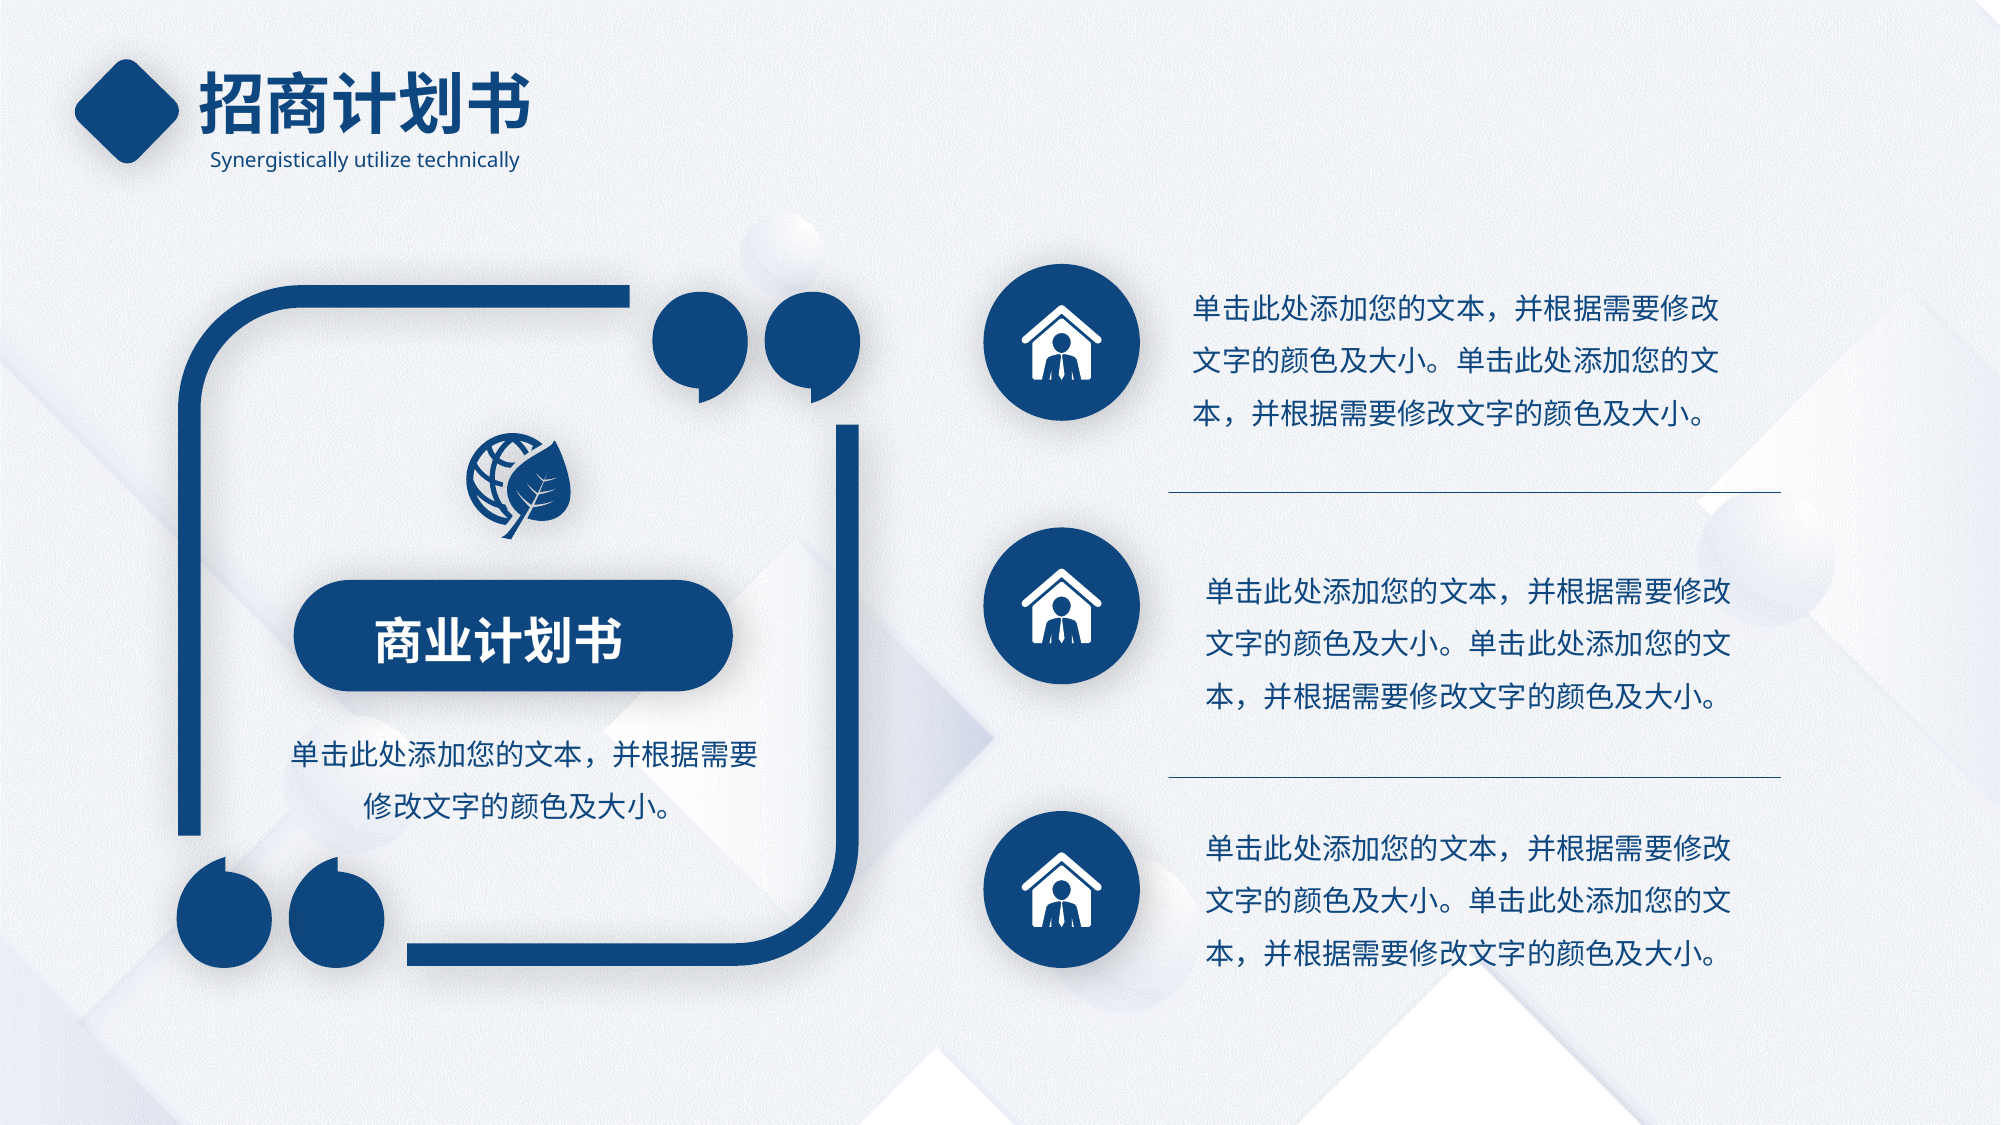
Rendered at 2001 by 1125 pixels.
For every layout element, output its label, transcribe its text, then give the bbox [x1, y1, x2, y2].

text_box 单击此处添加您的文本，并根据需要修改文字的颜色及大小。 [274, 711, 775, 831]
text_box [292, 578, 734, 693]
text_box [74, 59, 179, 164]
text_box 单击此处添加您的文本，并根据需要修改文字的颜色及大小。单击此处添加您的文本，并根据需要修改文字的颜色及大小。 [1190, 548, 1759, 721]
text_box 单击此处添加您的文本，并根据需要修改文字的颜色及大小。单击此处添加您的文本，并根据需要修改文字的颜色及大小。 [1190, 805, 1759, 978]
text_box [1032, 582, 1091, 644]
text_box [763, 290, 862, 405]
text_box [982, 810, 1141, 969]
text_box [175, 855, 273, 969]
text_box [177, 284, 631, 837]
text_box [1032, 318, 1091, 380]
text_box 招商计划书 [183, 54, 562, 150]
text_box [1021, 852, 1102, 891]
text_box Synergistically utilize technically [210, 133, 544, 172]
picture [0, 0, 2001, 1125]
text_box [651, 290, 749, 405]
text_box [1021, 305, 1102, 344]
text_box 商业计划书 [358, 602, 668, 678]
text_box [292, 855, 386, 969]
text_box [982, 262, 1141, 422]
text_box 单击此处添加您的文本，并根据需要修改文字的颜色及大小。单击此处添加您的文本，并根据需要修改文字的颜色及大小。 [1178, 265, 1747, 438]
text_box [982, 526, 1141, 686]
text_box [1032, 865, 1091, 927]
text_box [406, 423, 860, 967]
text_box [1021, 568, 1102, 608]
text_box [465, 432, 545, 527]
text_box [497, 439, 572, 541]
